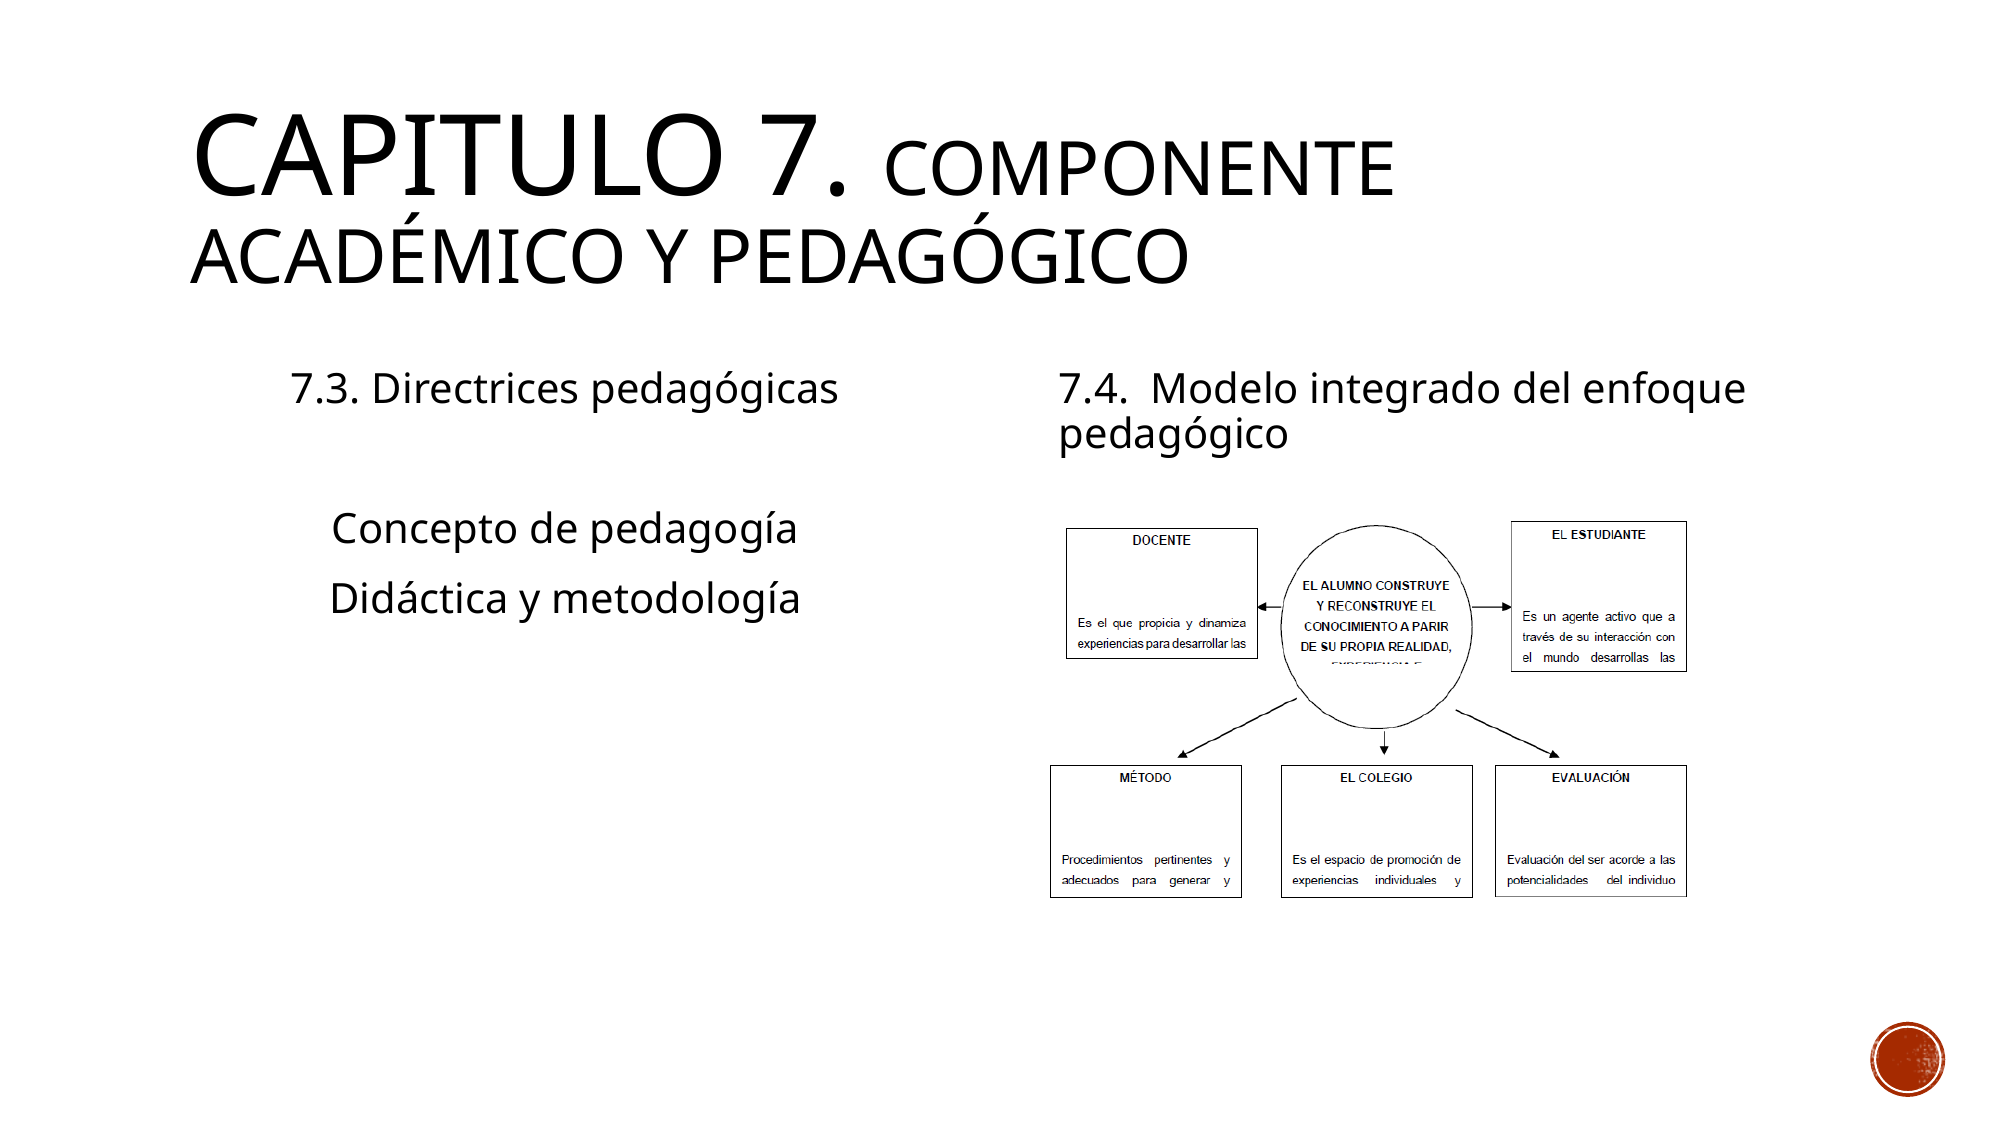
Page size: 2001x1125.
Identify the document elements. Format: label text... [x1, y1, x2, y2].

title CAPITULO 7. Componente académico y pedagógico [175, 67, 1826, 331]
list 7.4. Modelo integrado del enfoque pedagógico [1043, 360, 1824, 1013]
picture [1046, 510, 1700, 909]
list 7.3. Directrices pedagógicas Concepto de pedagogía Didáctica y metodología [175, 360, 956, 1013]
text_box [987, 484, 1726, 1057]
